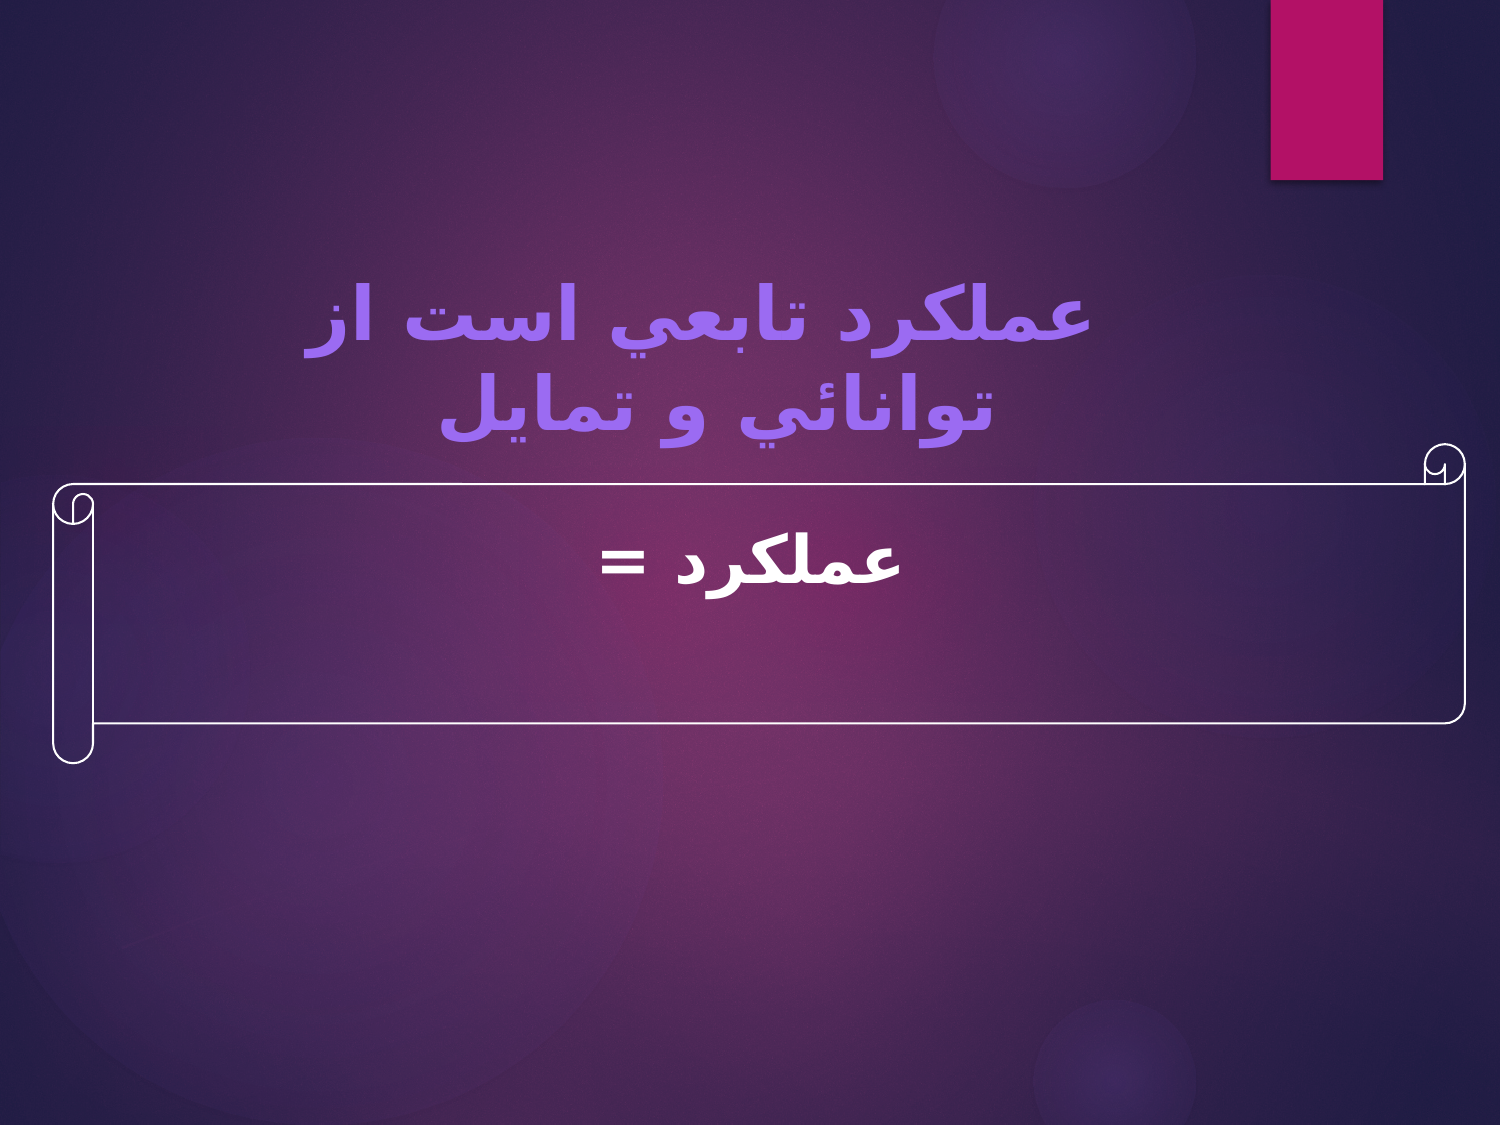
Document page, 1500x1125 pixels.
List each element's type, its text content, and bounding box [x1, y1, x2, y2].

list عملكرد تابعي است از توانائي و تمايل [164, 257, 1301, 364]
text_box عملكرد = استعداد × دانش و مهارت × منابع × فرصت ×انگيزه × پشتكار [53, 444, 1465, 764]
